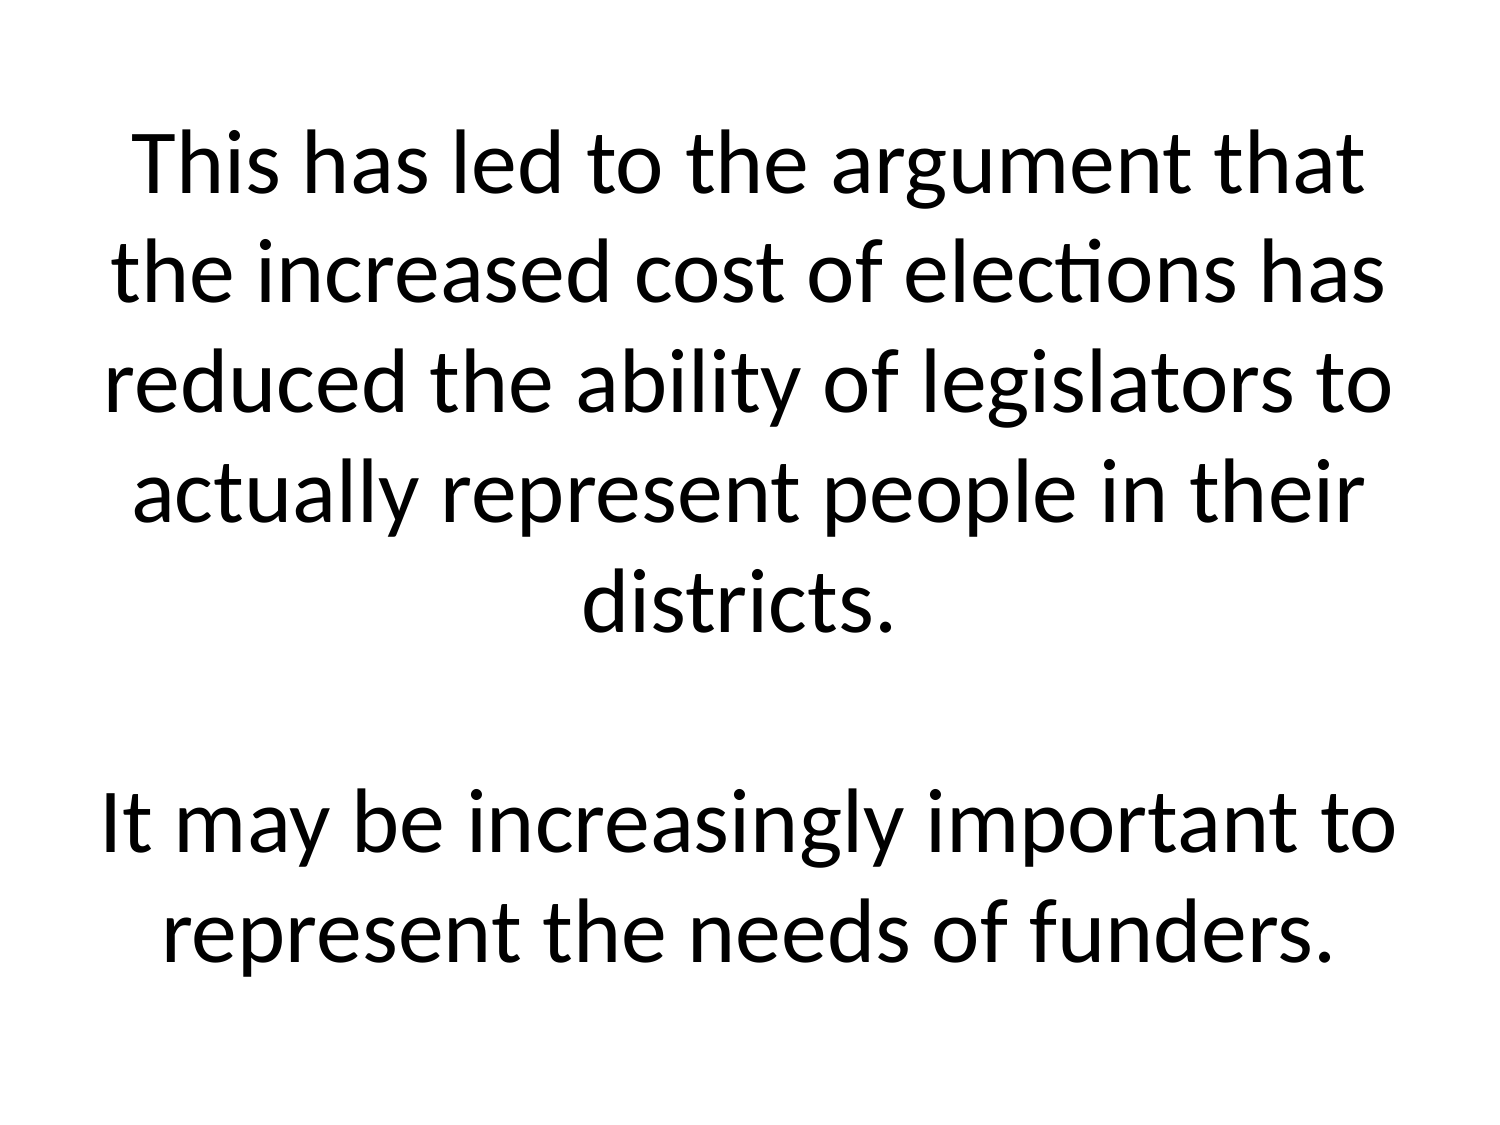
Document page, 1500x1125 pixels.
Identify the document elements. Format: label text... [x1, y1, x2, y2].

title This has led to the argument that the increased cost of elections has reduced the ability of legislators to actually represent people in their districts. It may be increasingly important to represent the needs of funders. [74, 44, 1426, 1038]
